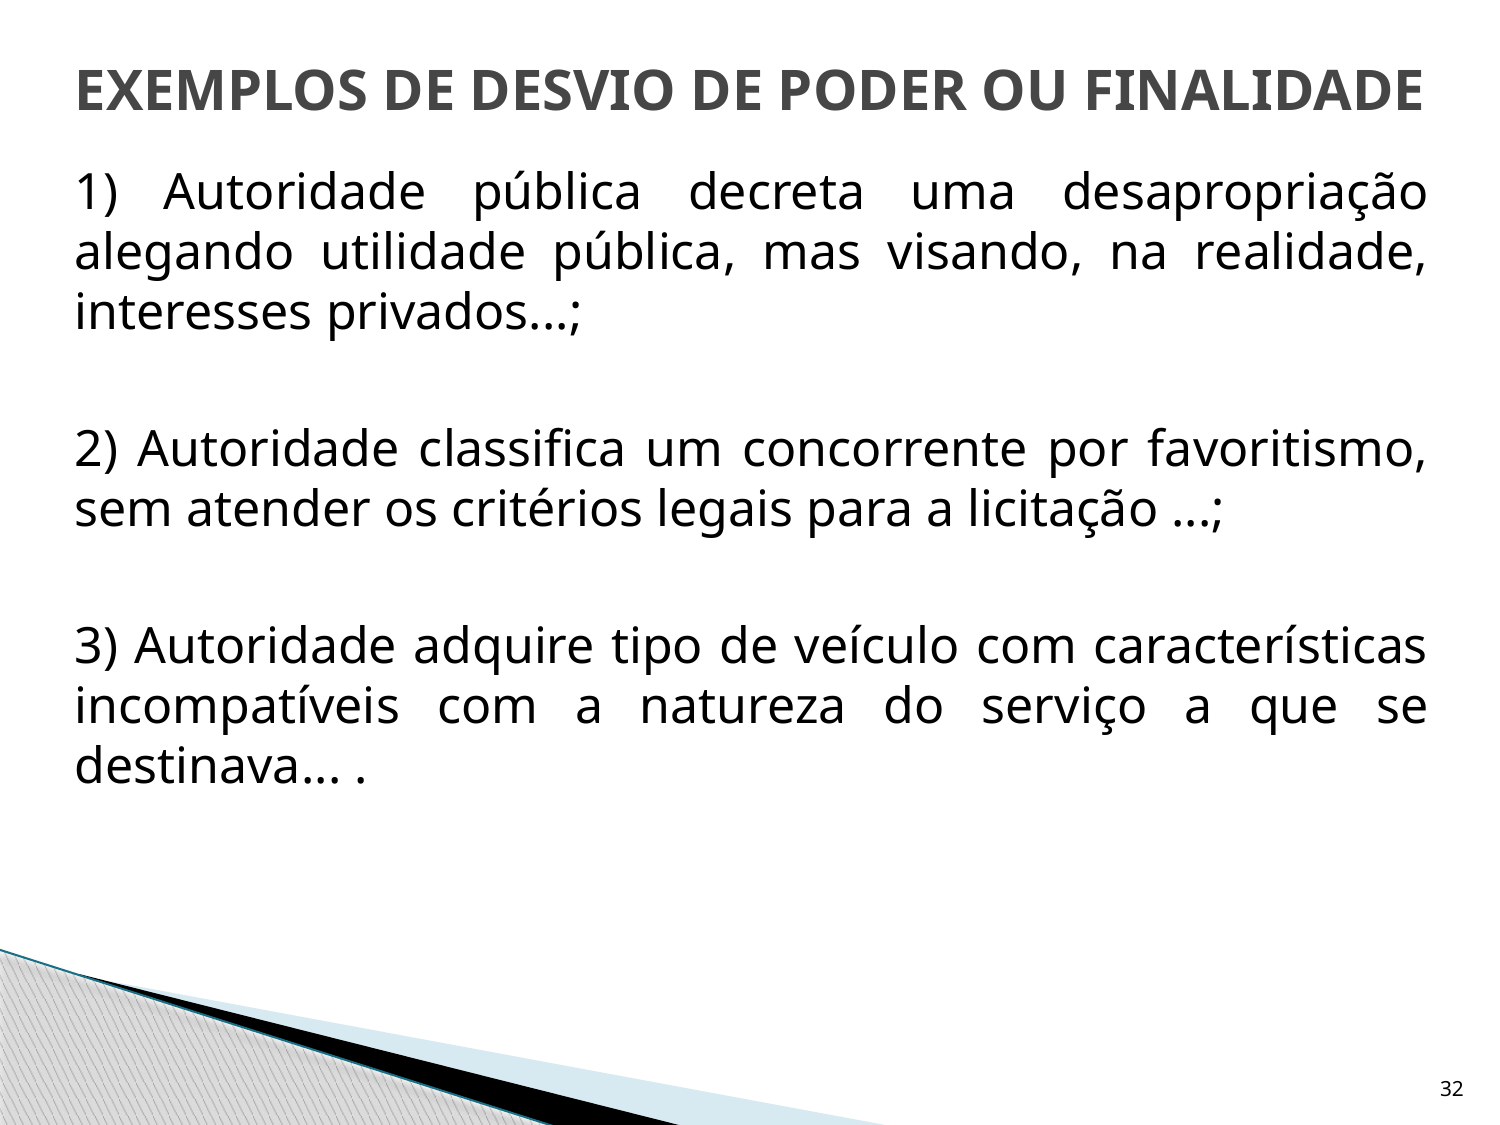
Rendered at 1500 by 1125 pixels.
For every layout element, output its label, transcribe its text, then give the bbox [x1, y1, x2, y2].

slide_number 32 [1418, 1051, 1479, 1112]
title EXEMPLOS DE DESVIO DE PODER OU FINALIDADE [0, 23, 1500, 153]
list 1) Autoridade pública decreta uma desapropriação alegando utilidade pública, mas visando, na realidade, interesses privados...; 2) Autoridade classifica um concorrente por favoritismo, sem atender os critérios legais para a licitação ...; 3) Autoridade adquire tipo de veículo com características incompatíveis com a natureza do serviço a que se destinava... . [0, 152, 1444, 1043]
